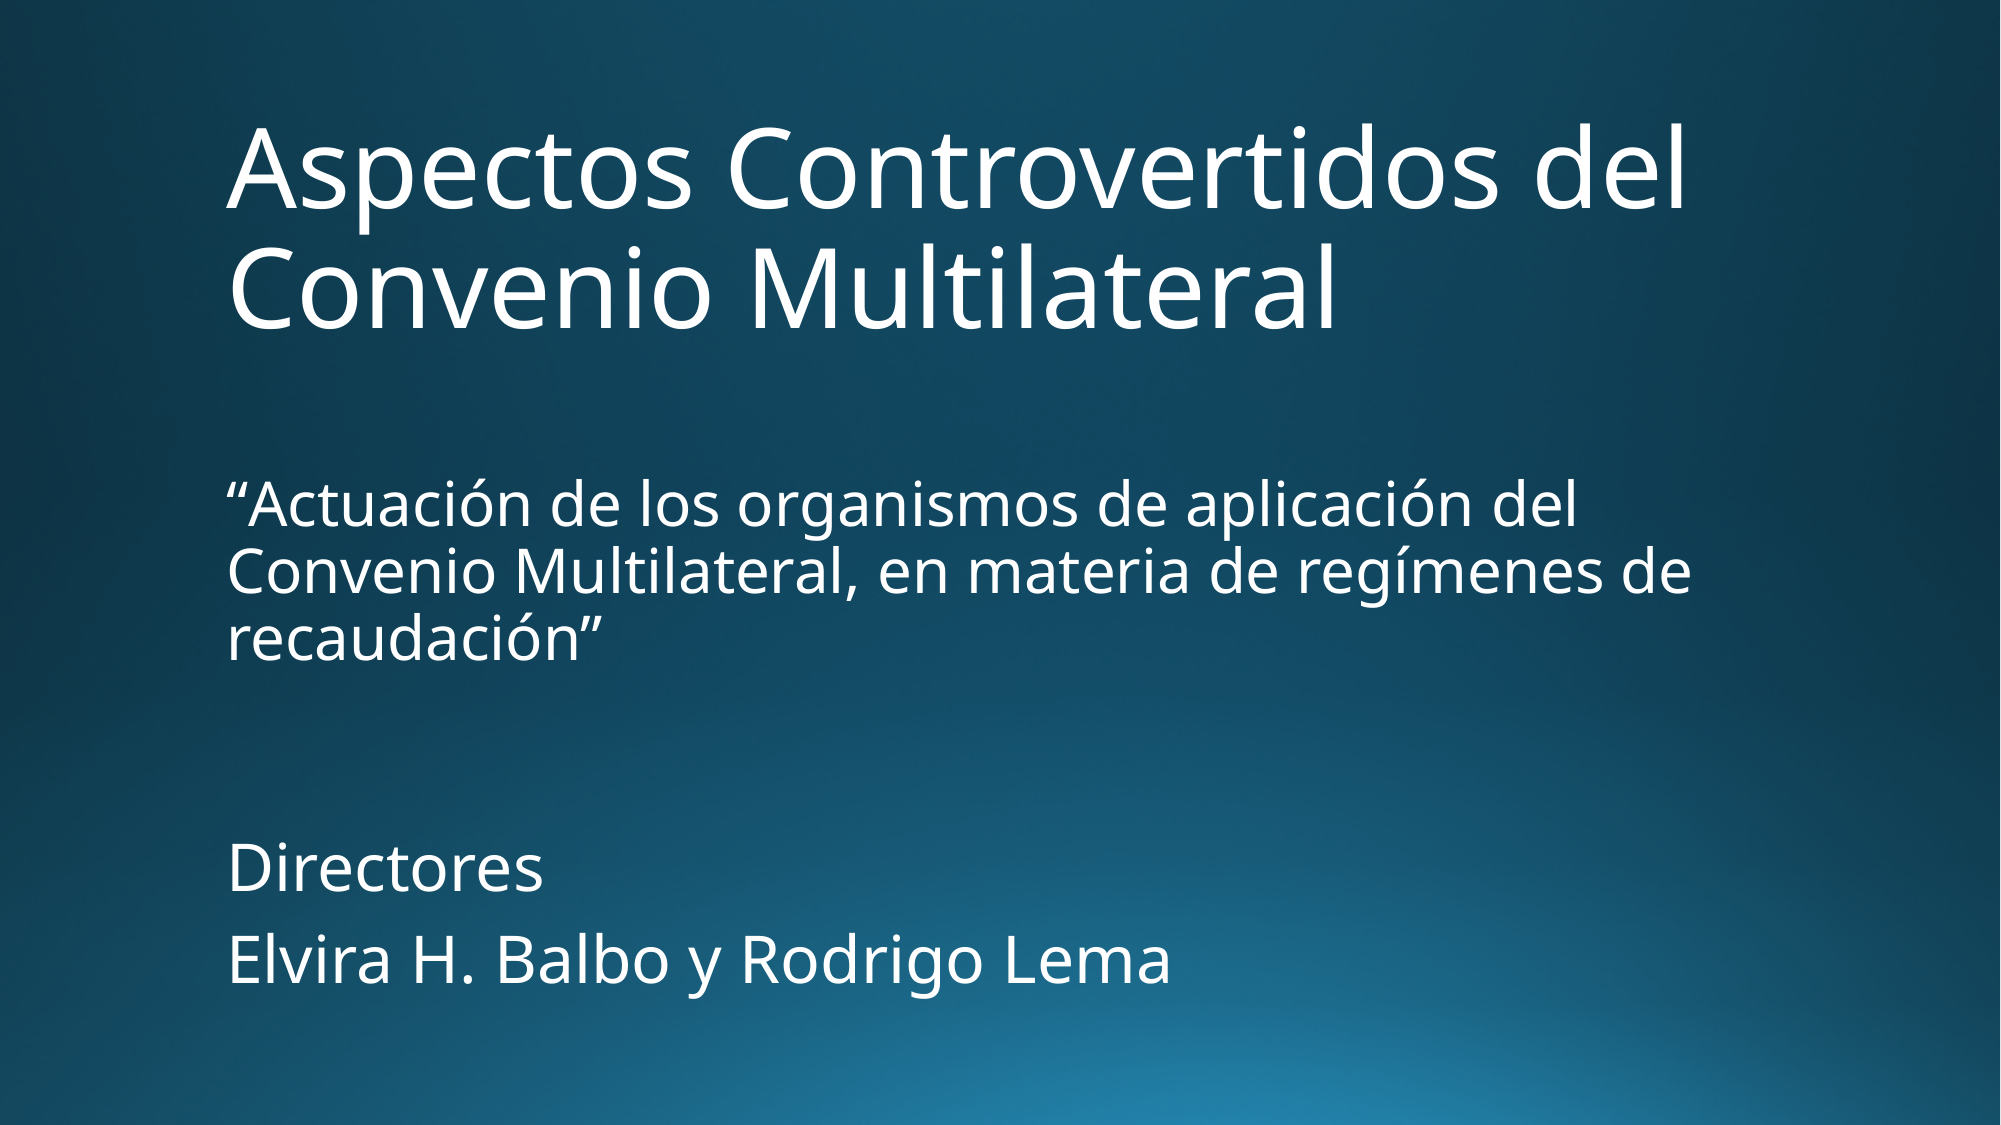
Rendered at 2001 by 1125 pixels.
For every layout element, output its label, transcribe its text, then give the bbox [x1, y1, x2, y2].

picture [0, 0, 2001, 1125]
subtitle Aspectos Controvertidos del Convenio Multilateral “Actuación de los organismos de aplicación del Convenio Multilateral, en materia de regímenes de recaudación” Directores Elvira H. Balbo y Rodrigo Lema [210, 98, 1863, 1006]
